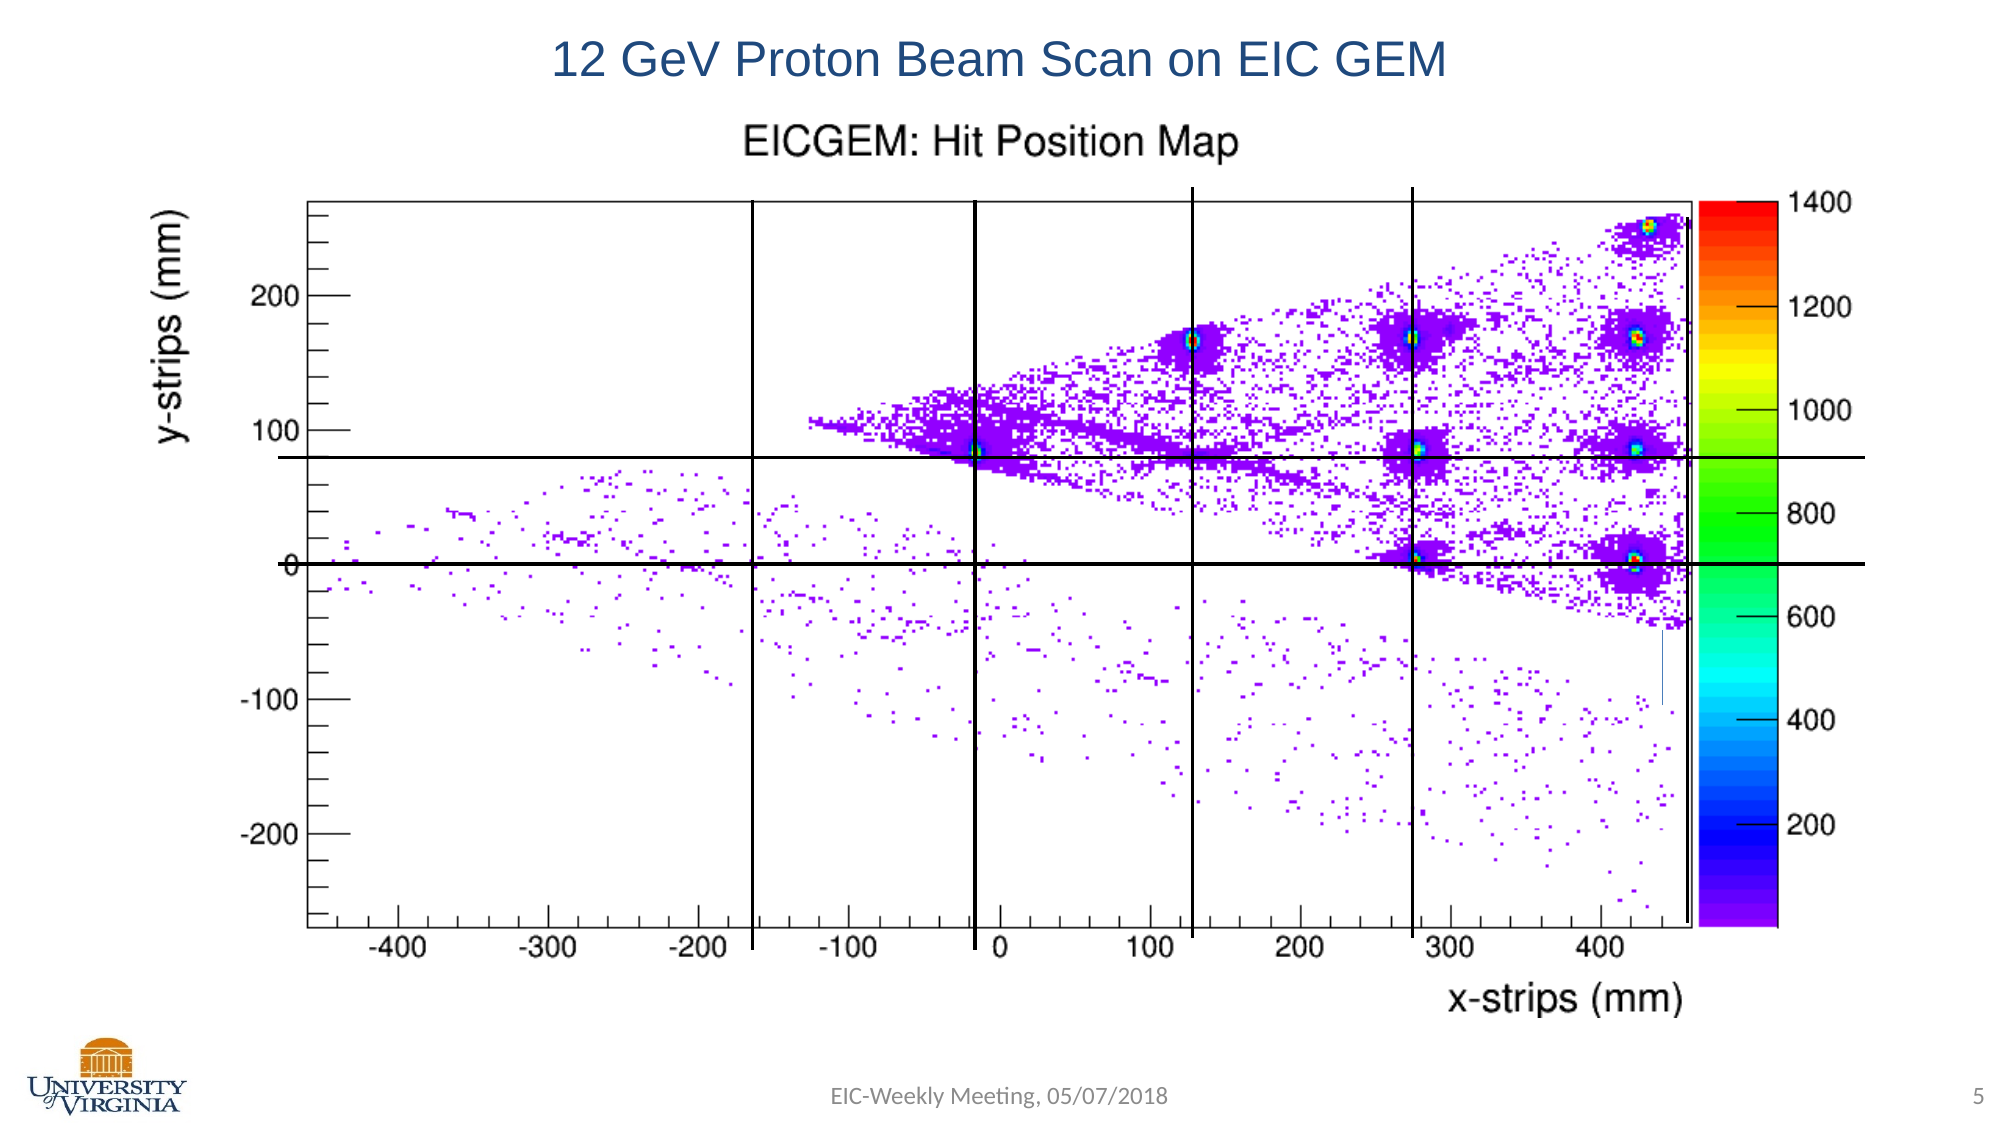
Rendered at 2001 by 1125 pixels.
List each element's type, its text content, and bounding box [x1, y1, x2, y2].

picture [1193, 458, 1412, 563]
picture [135, 112, 1865, 1018]
slide_number 5 [1650, 1065, 2000, 1125]
title 12 GeV Proton Beam Scan on EIC GEM [0, 0, 2000, 113]
footer EIC-Weekly Meeting, 05/07/2018 [737, 1065, 1263, 1125]
picture [1413, 458, 1687, 563]
picture [976, 458, 1192, 563]
picture [753, 458, 974, 563]
picture [0, 1035, 200, 1125]
picture [1688, 458, 1865, 563]
